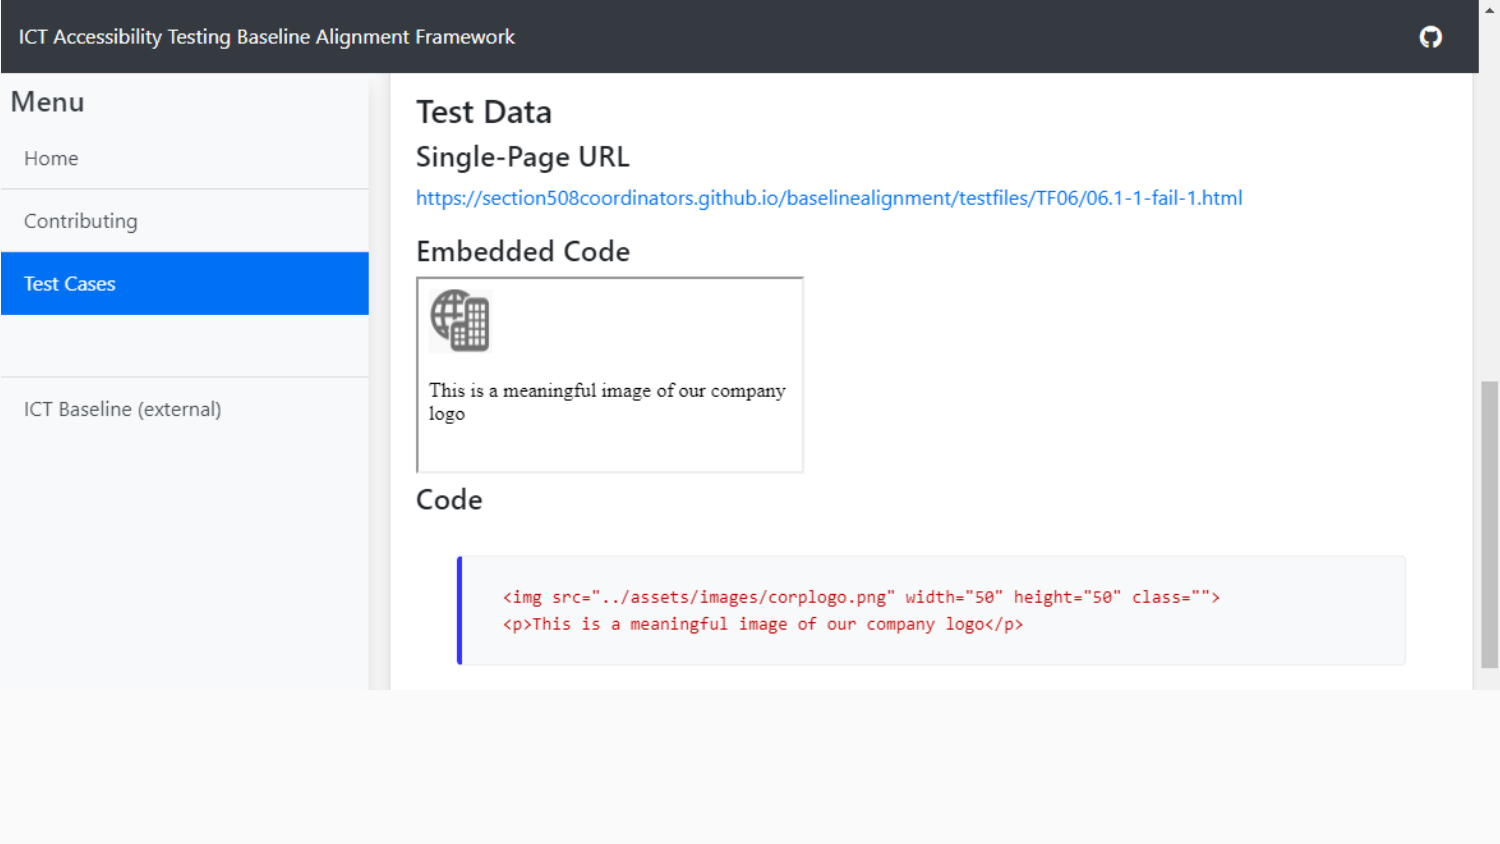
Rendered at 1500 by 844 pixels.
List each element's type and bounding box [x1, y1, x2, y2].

picture [1, 0, 1500, 690]
